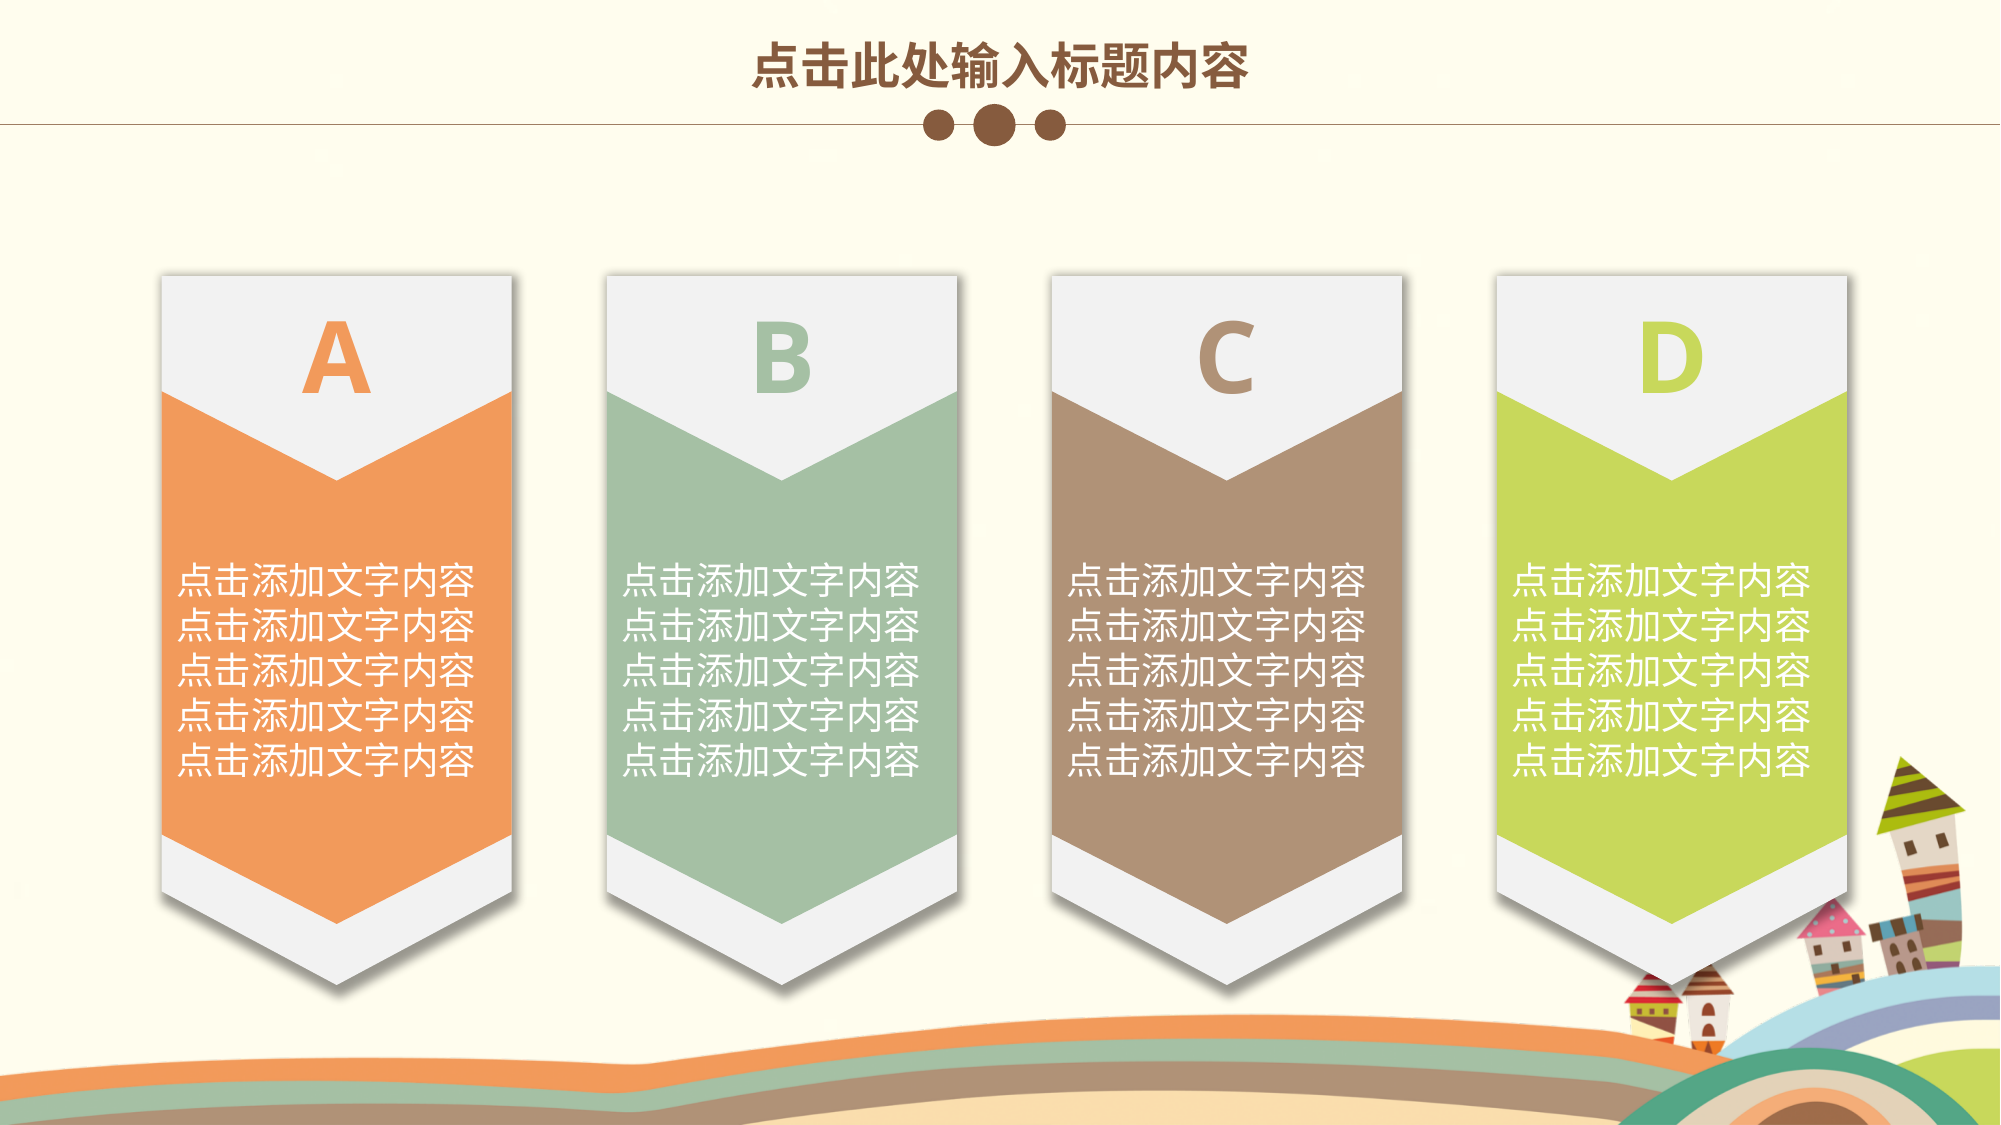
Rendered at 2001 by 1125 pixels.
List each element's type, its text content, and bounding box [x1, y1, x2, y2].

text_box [1051, 276, 1402, 986]
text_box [161, 276, 512, 986]
picture [0, 125, 2000, 1125]
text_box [606, 276, 957, 986]
text_box 点击此处输入标题内容 [735, 26, 1266, 102]
picture [0, 0, 2000, 124]
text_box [1496, 276, 1847, 986]
